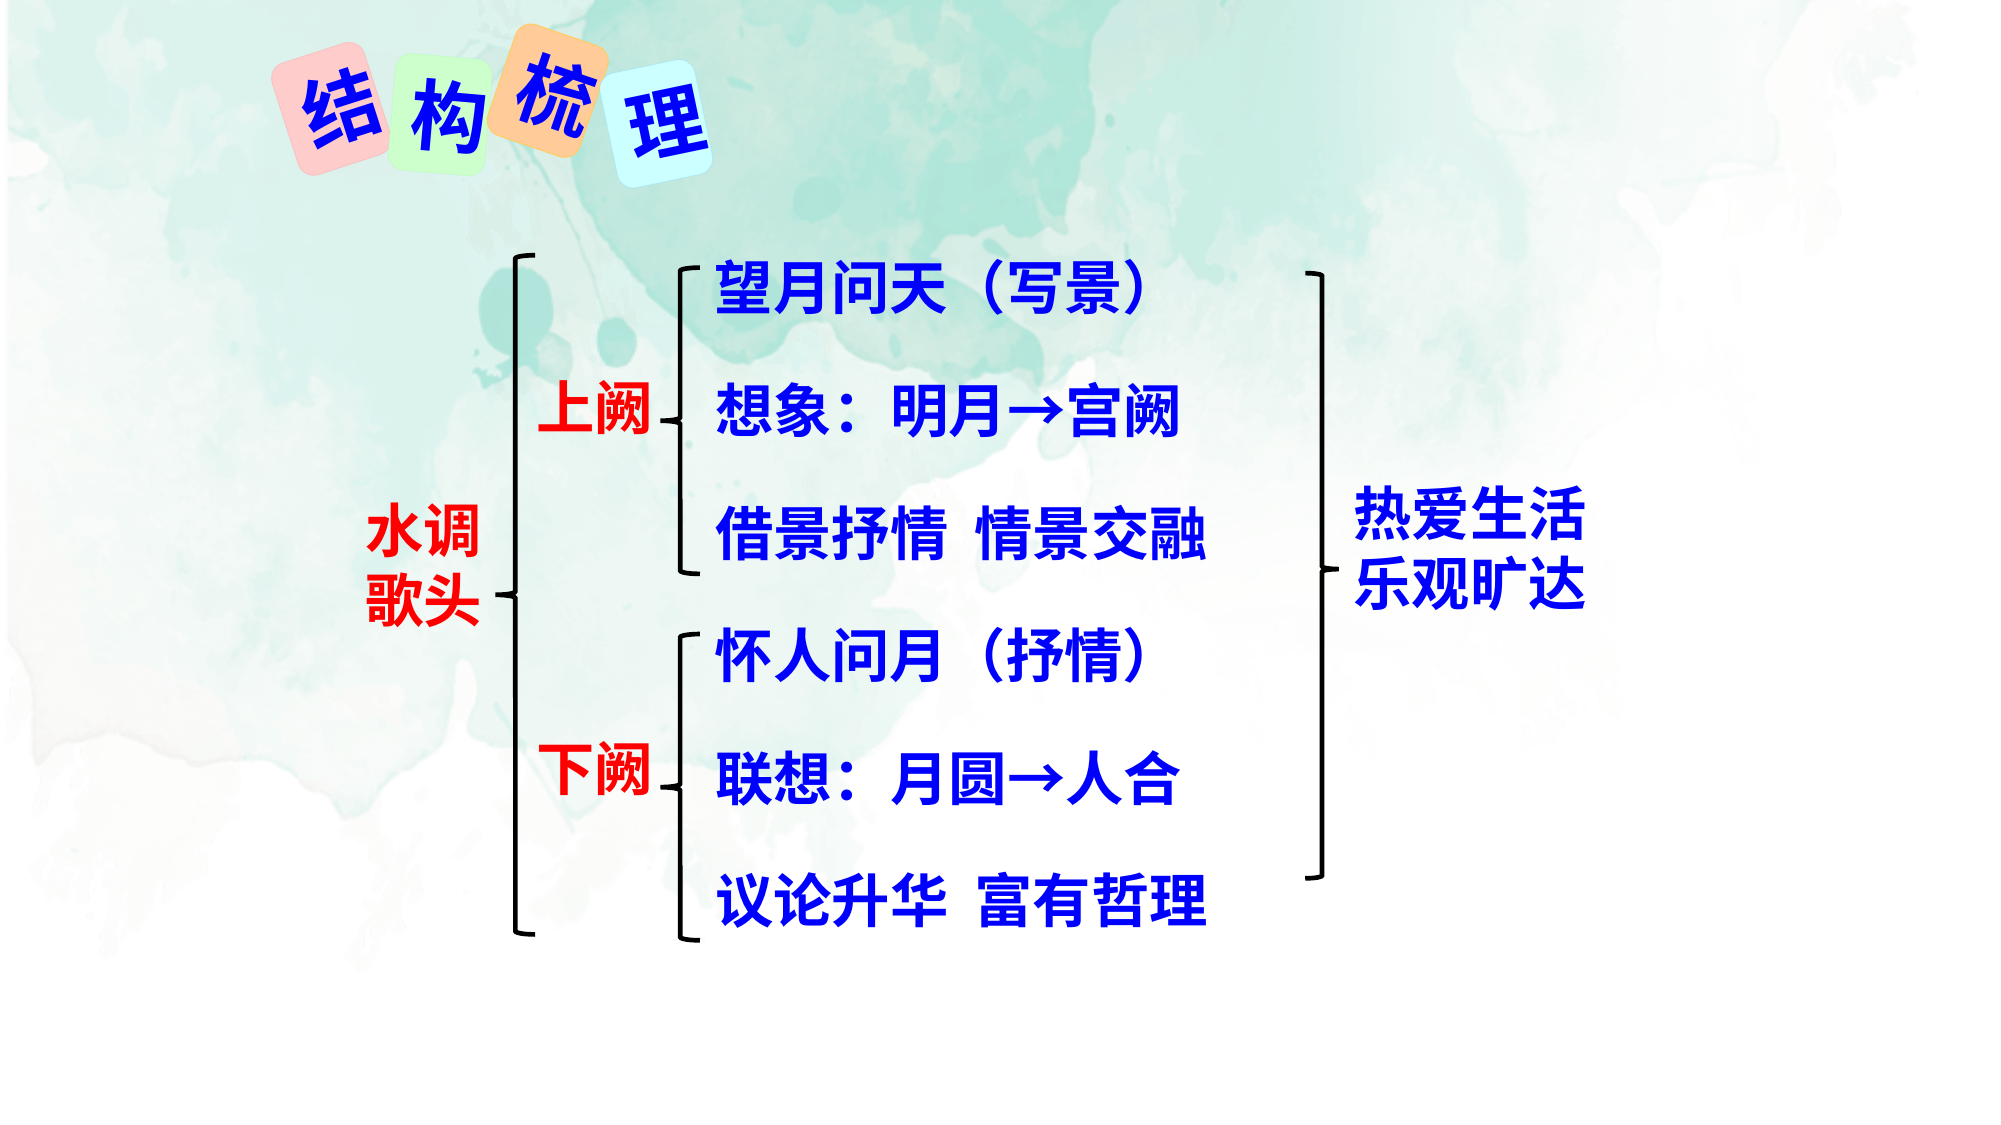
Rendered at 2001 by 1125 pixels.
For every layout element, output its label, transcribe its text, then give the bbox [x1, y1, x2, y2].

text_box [502, 634, 700, 941]
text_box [502, 267, 700, 574]
text_box 联想：月圆→人合 [700, 713, 1295, 820]
text_box 热爱生活 乐观旷达 [1338, 469, 1654, 625]
picture [0, 0, 2000, 1125]
text_box 借景抒情 情景交融 [700, 468, 1295, 575]
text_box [282, 32, 705, 183]
text_box [1305, 272, 1338, 879]
text_box [514, 254, 536, 267]
text_box 怀人问月（抒情） [699, 590, 1294, 697]
text_box 水调 歌头 [332, 486, 514, 642]
text_box 想象：明月→宫阙 [700, 345, 1295, 452]
text_box [495, 574, 536, 634]
text_box 议论升华 富有哲理 [700, 836, 1295, 943]
text_box 望月问天（写景） [699, 223, 1294, 329]
